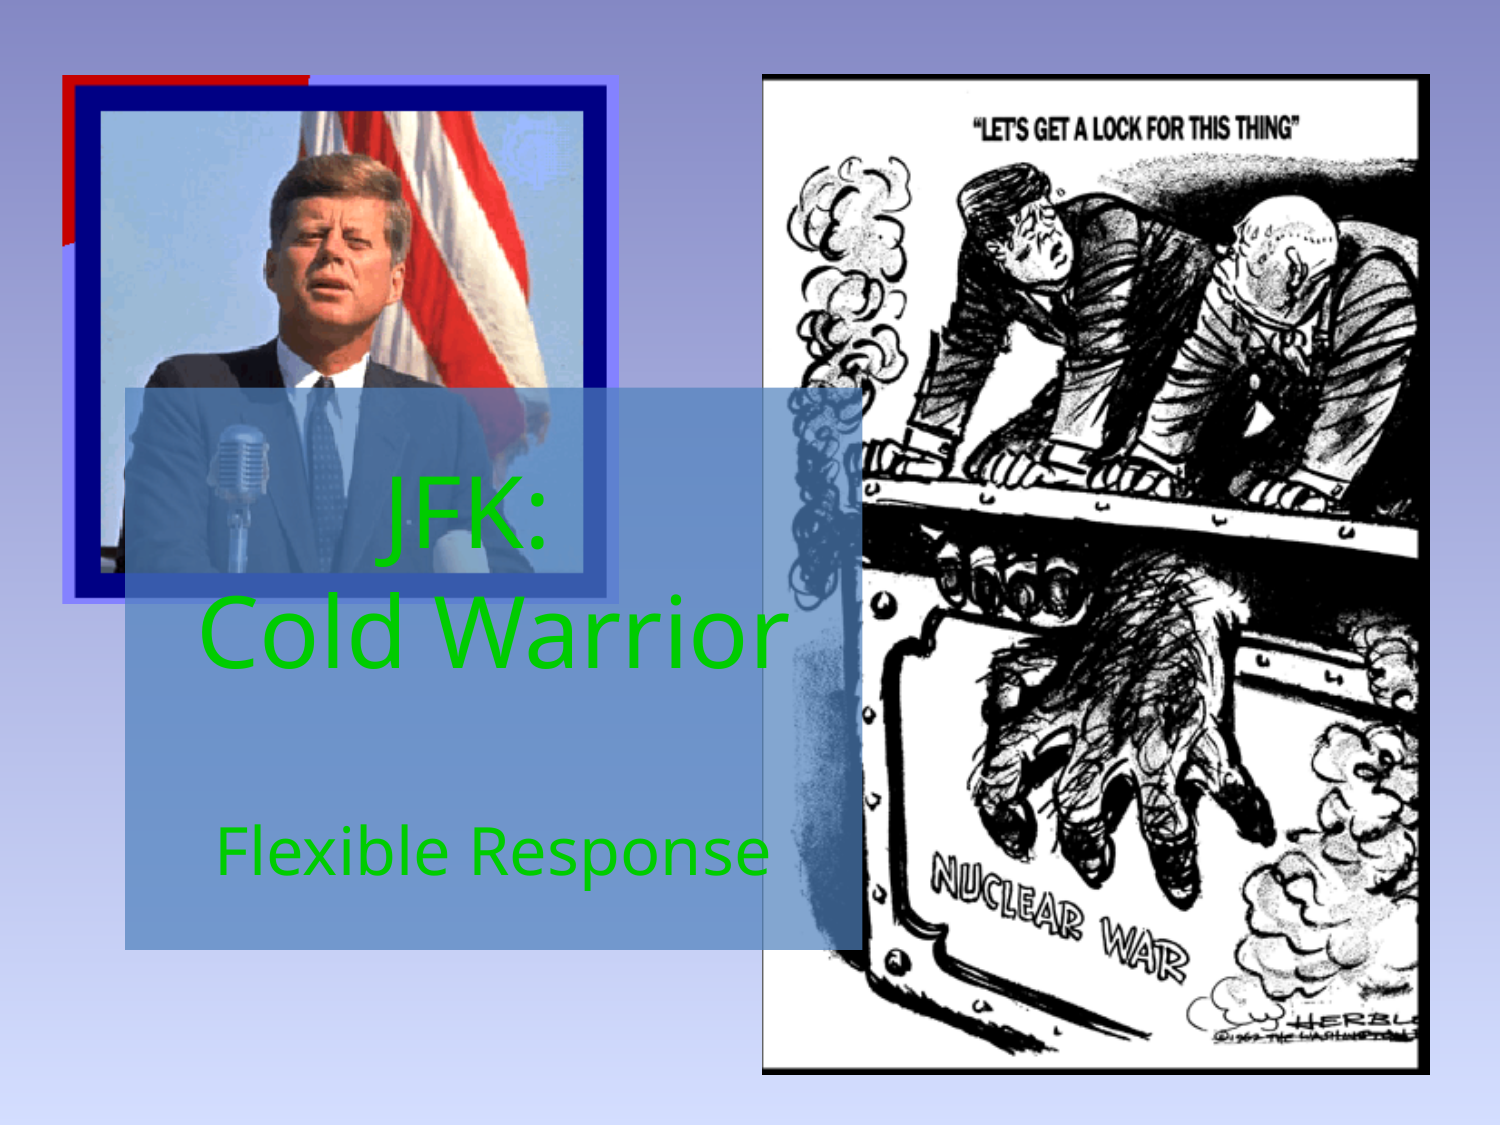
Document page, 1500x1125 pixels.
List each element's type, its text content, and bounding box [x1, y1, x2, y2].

picture [762, 74, 1430, 1076]
title JFK: Cold Warrior Flexible Response [125, 387, 757, 950]
picture [62, 74, 620, 604]
